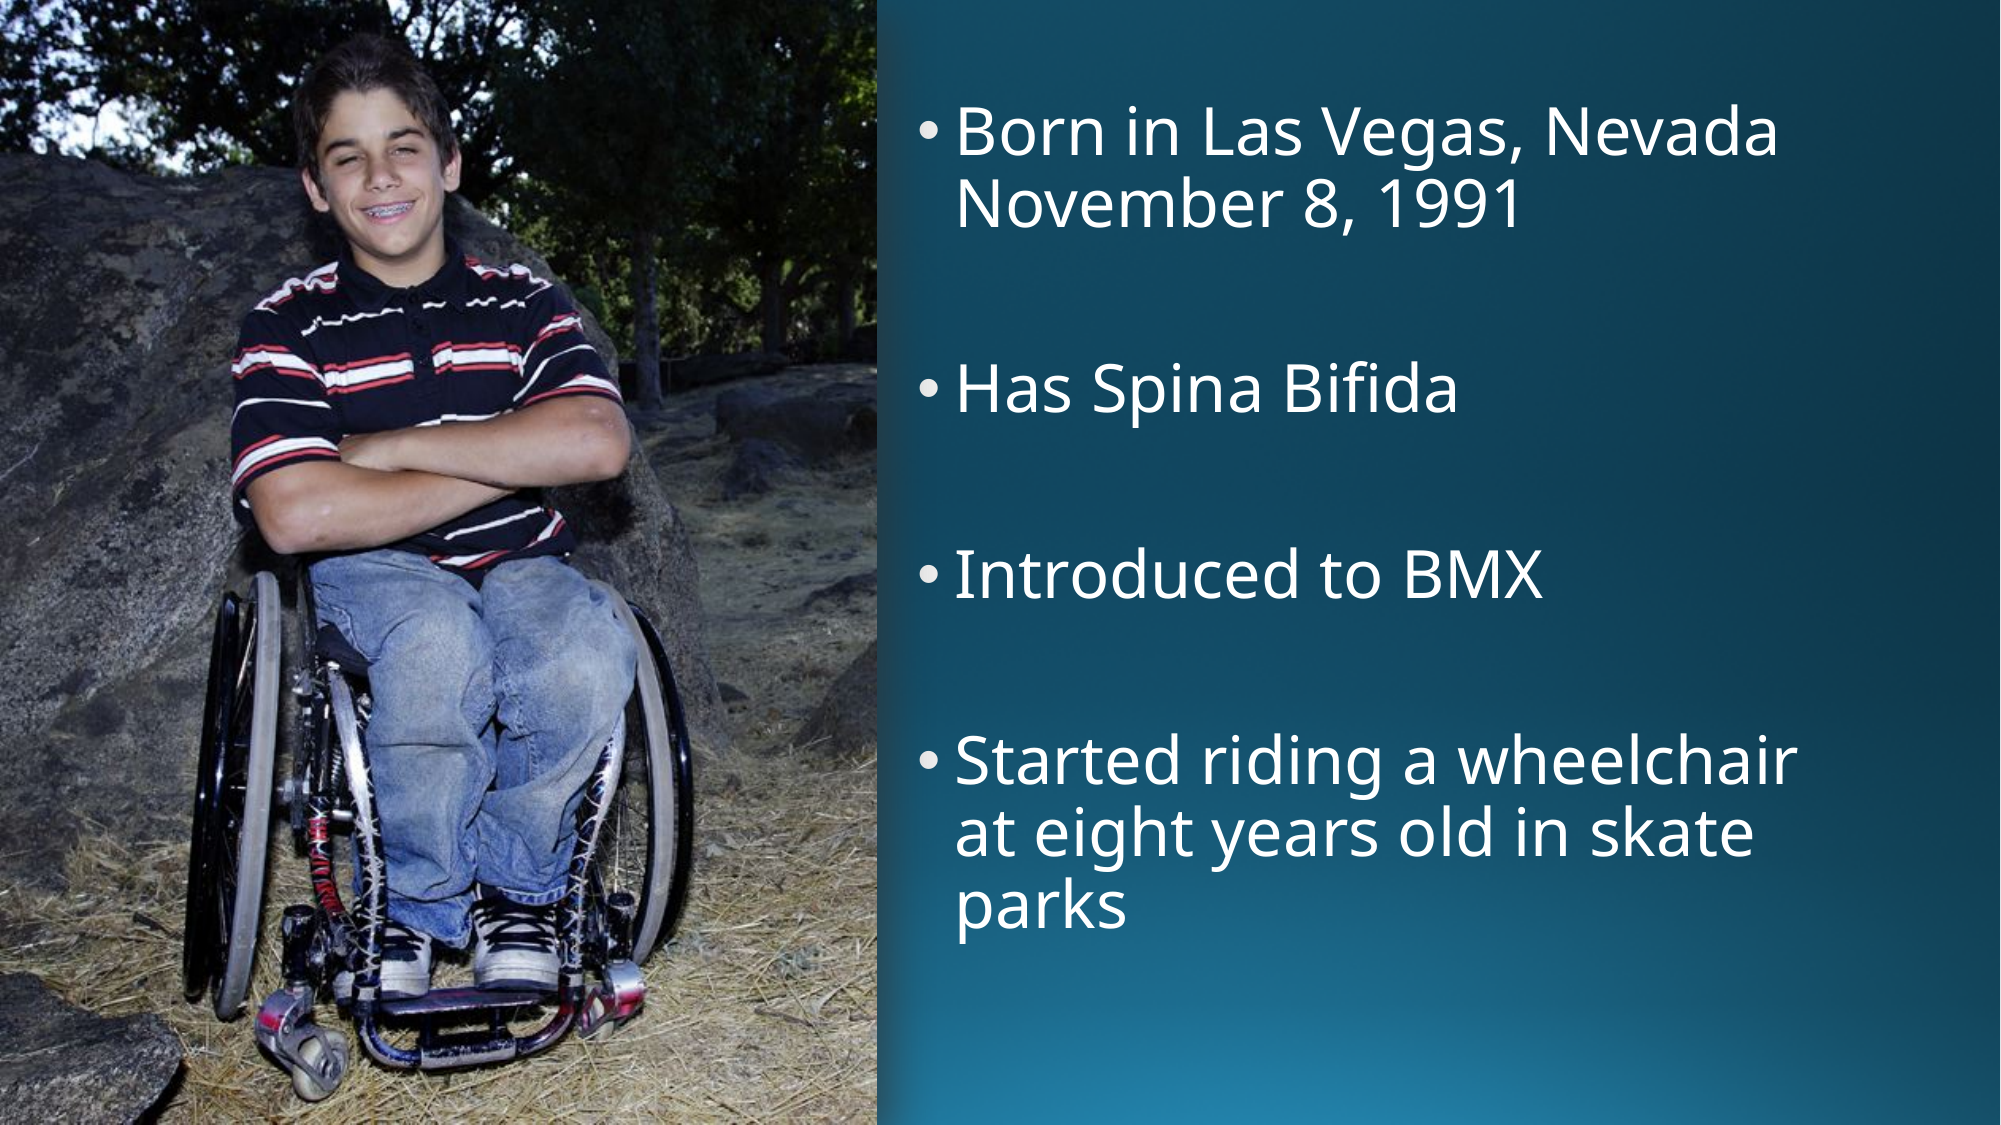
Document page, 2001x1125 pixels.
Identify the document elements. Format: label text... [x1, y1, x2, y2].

picture [0, 0, 2001, 1125]
list Born in Las Vegas, Nevada November 8, 1991 Has Spina Bifida Introduced to BMX Started riding a wheelchair at eight years old in skate parks [923, 90, 1865, 1125]
